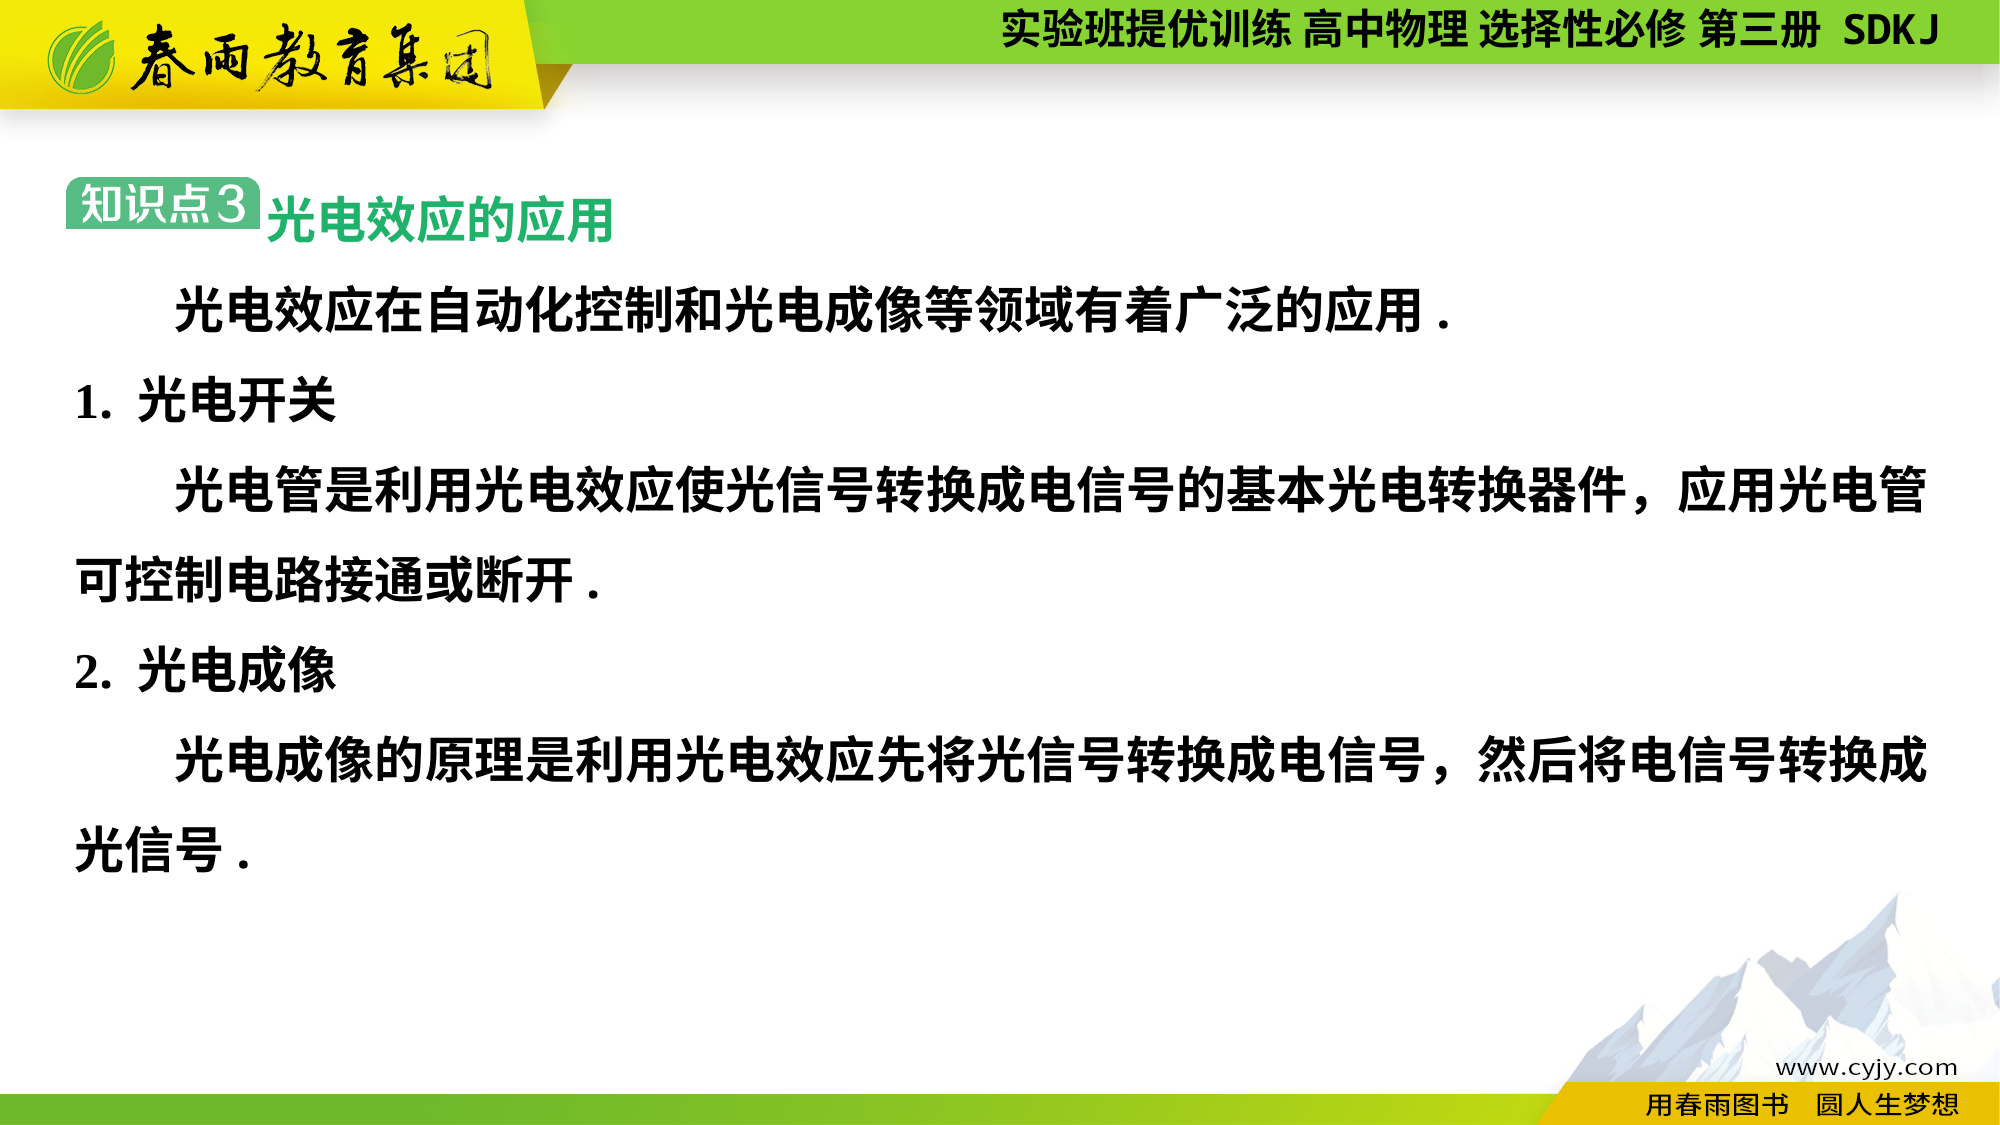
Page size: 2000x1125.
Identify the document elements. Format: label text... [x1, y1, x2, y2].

list 光电效应的应用 光电效应在自动化控制和光电成像等领域有着广泛的应用. 1. 光电开关 光电管是利用光电效应使光信号转换成电信号的基本光电转换器件，应用光电管可控制电路接通或断开. 2. 光电成像 光电成像的原理是利用光电效应先将光信号转换成电信号，然后将电信号转换成光信号. [59, 151, 1944, 894]
picture [0, 0, 2000, 1125]
